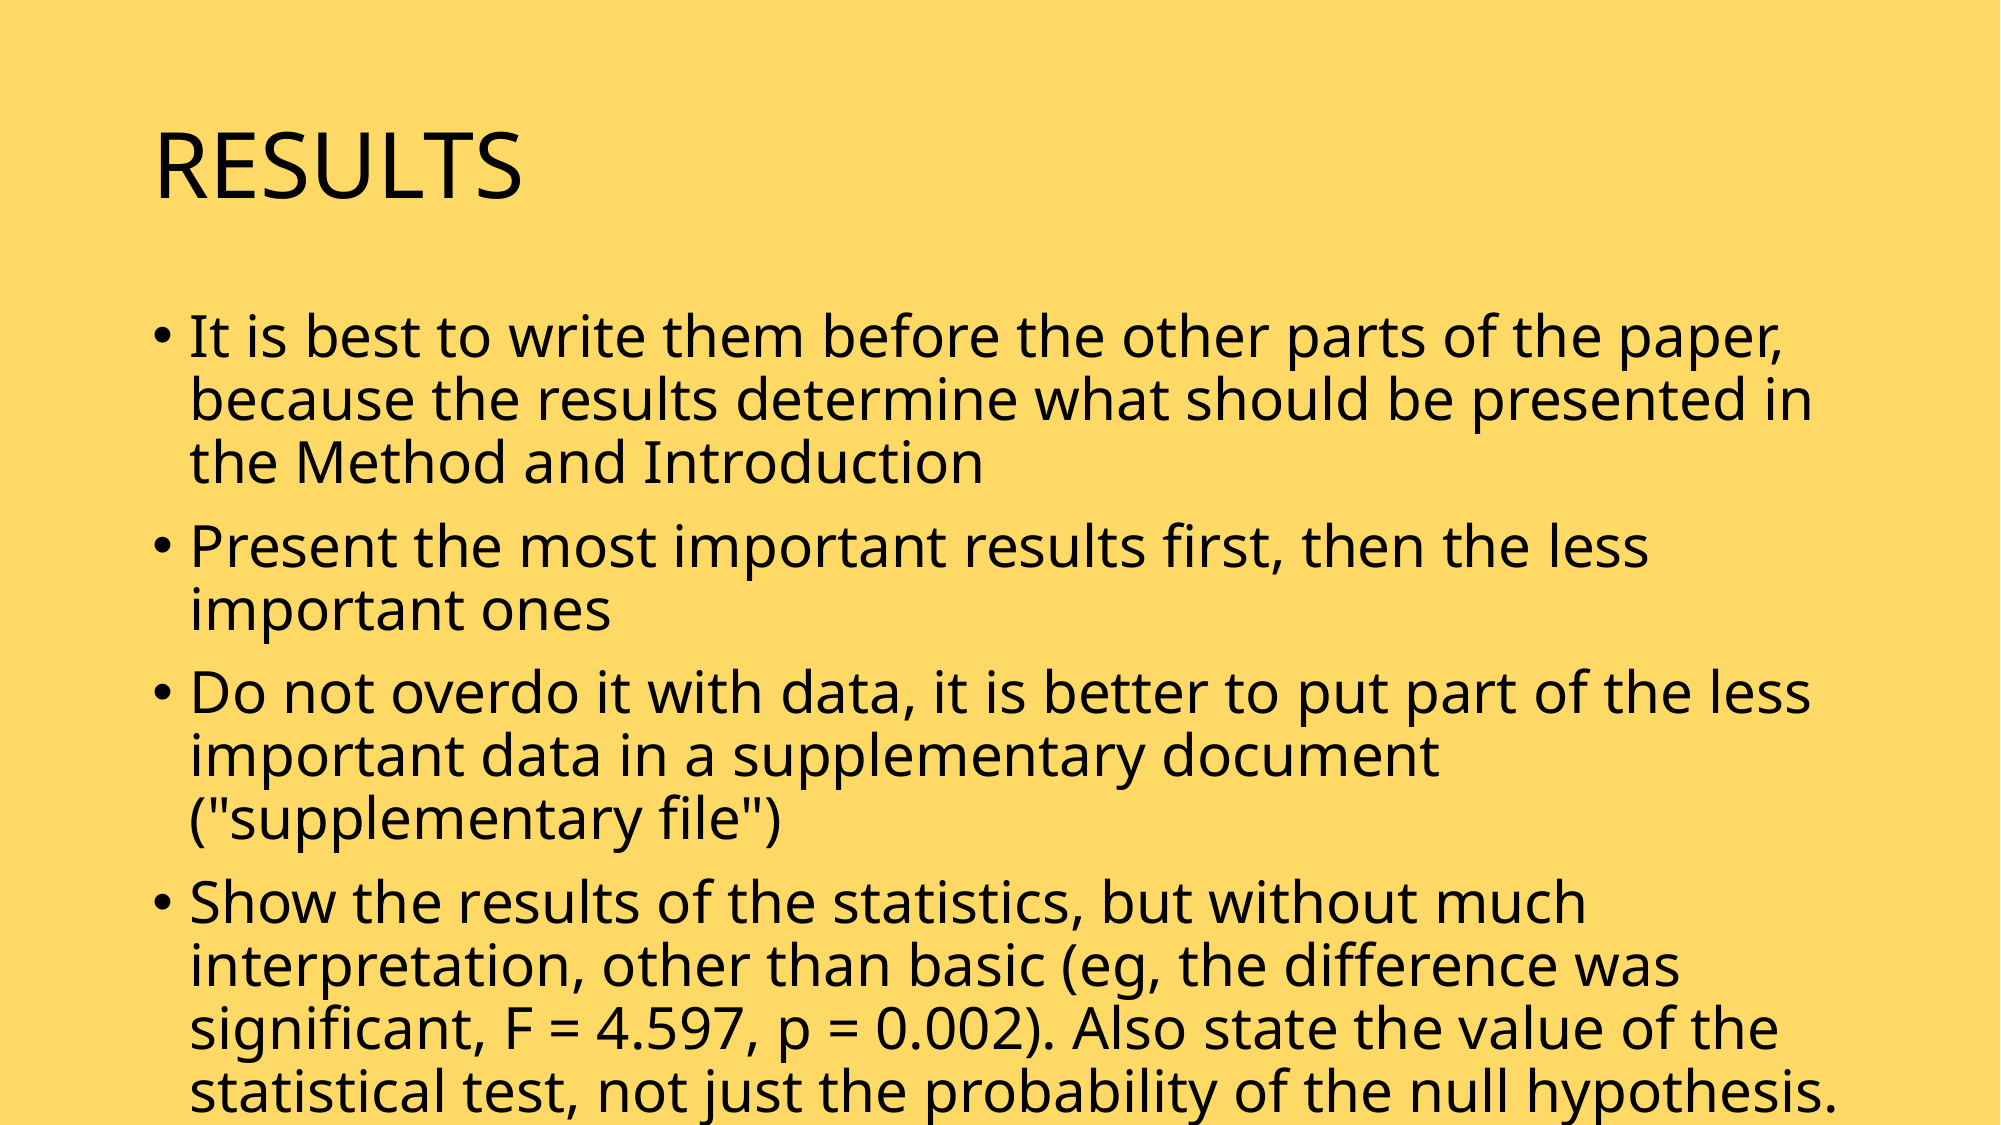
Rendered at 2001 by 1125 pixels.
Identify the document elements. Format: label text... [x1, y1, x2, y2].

title RESULTS [137, 59, 1863, 278]
list It is best to write them before the other parts of the paper, because the results determine what should be presented in the Method and Introduction Present the most important results first, then the less important ones Do not overdo it with data, it is better to put part of the less important data in a supplementary document ("supplementary file") Show the results of the statistics, but without much interpretation, other than basic (eg, the difference was significant, F = 4.597, p = 0.002). Also state the value of the statistical test, not just the probability of the null hypothesis. [137, 299, 1863, 1014]
